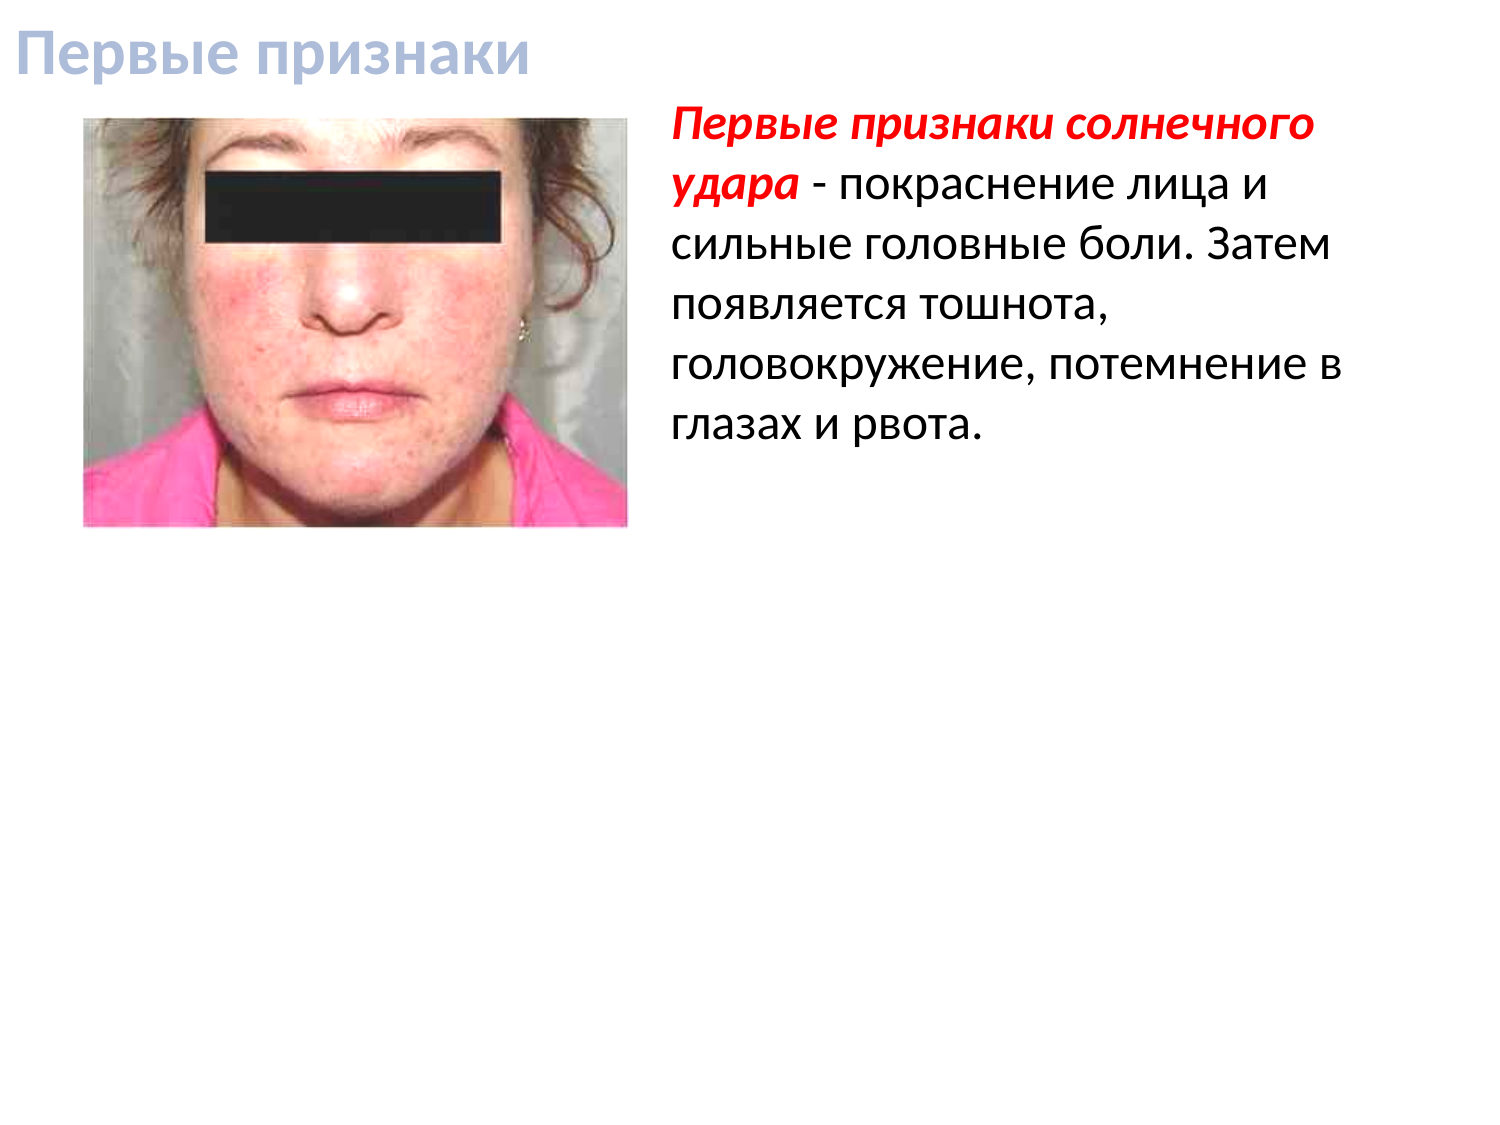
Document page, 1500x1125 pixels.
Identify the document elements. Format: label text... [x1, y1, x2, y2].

picture [81, 116, 630, 529]
text_box Первые признаки [0, 0, 1500, 95]
text_box Первые признаки солнечного удара - покраснение лица и сильные головные боли. Затем появляется тошнота, головокружение, потемнение в глазах и рвота. [656, 81, 1407, 457]
